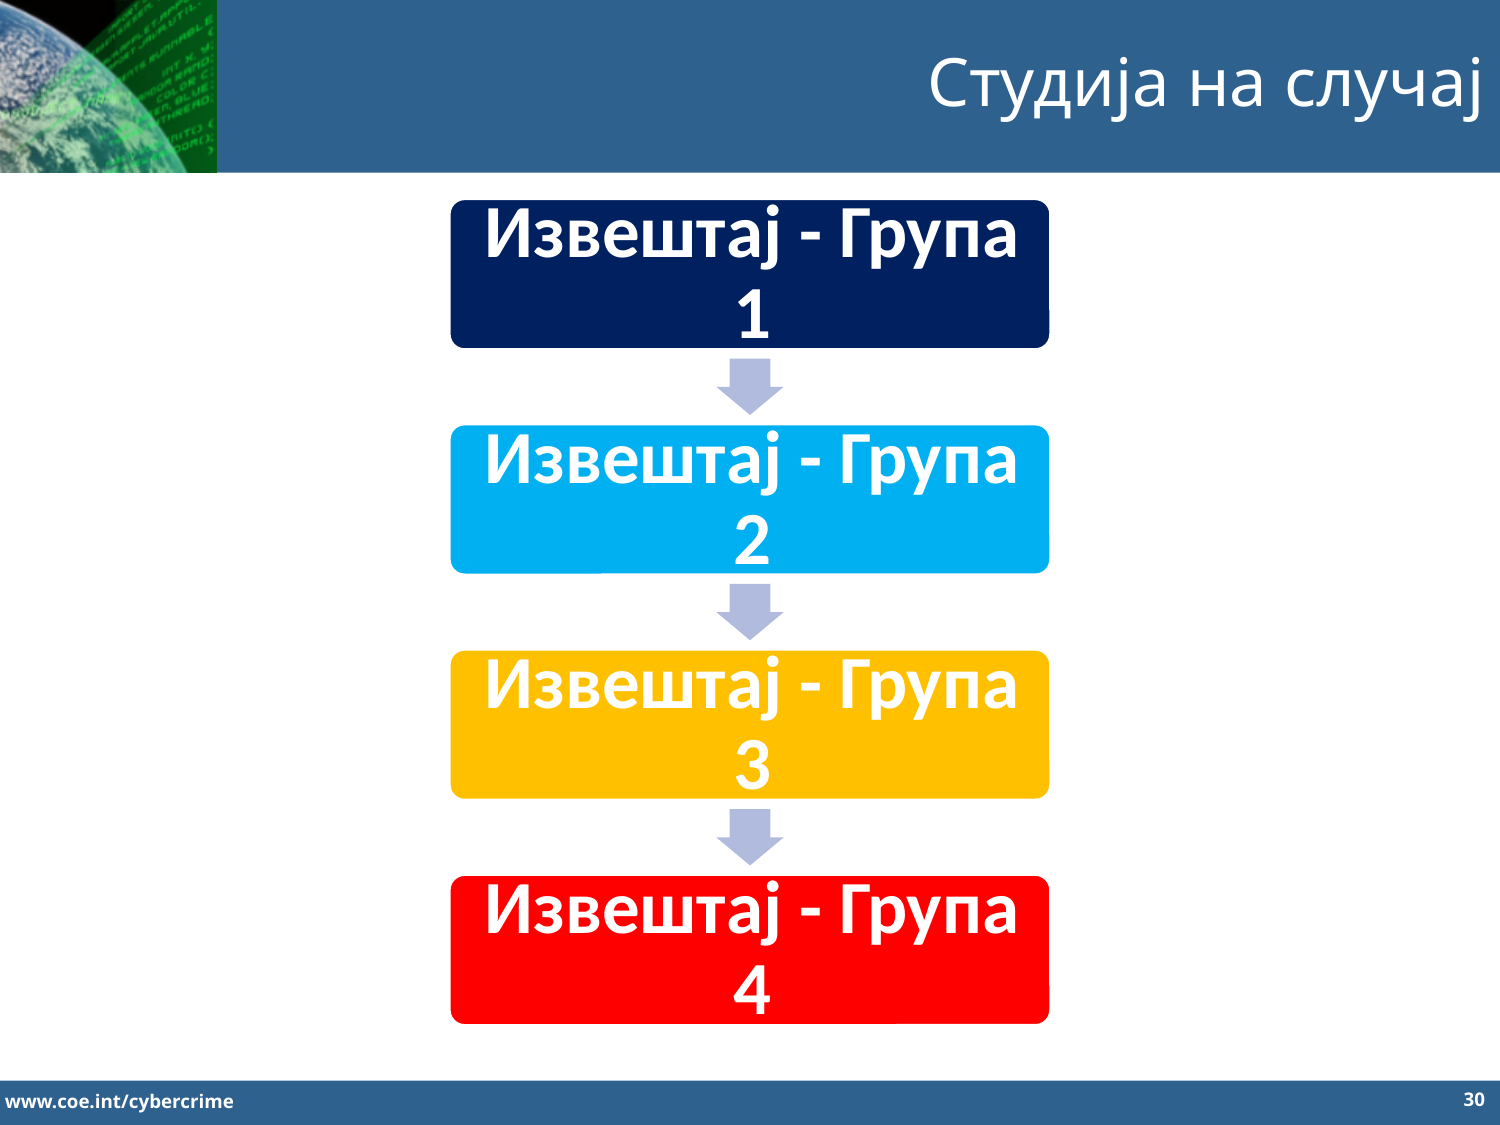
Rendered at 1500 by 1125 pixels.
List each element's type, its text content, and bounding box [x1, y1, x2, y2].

slide_number 30 [1162, 1080, 1500, 1125]
picture [0, 0, 217, 173]
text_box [175, 198, 1325, 1026]
list Студија на случај [461, 0, 1500, 170]
